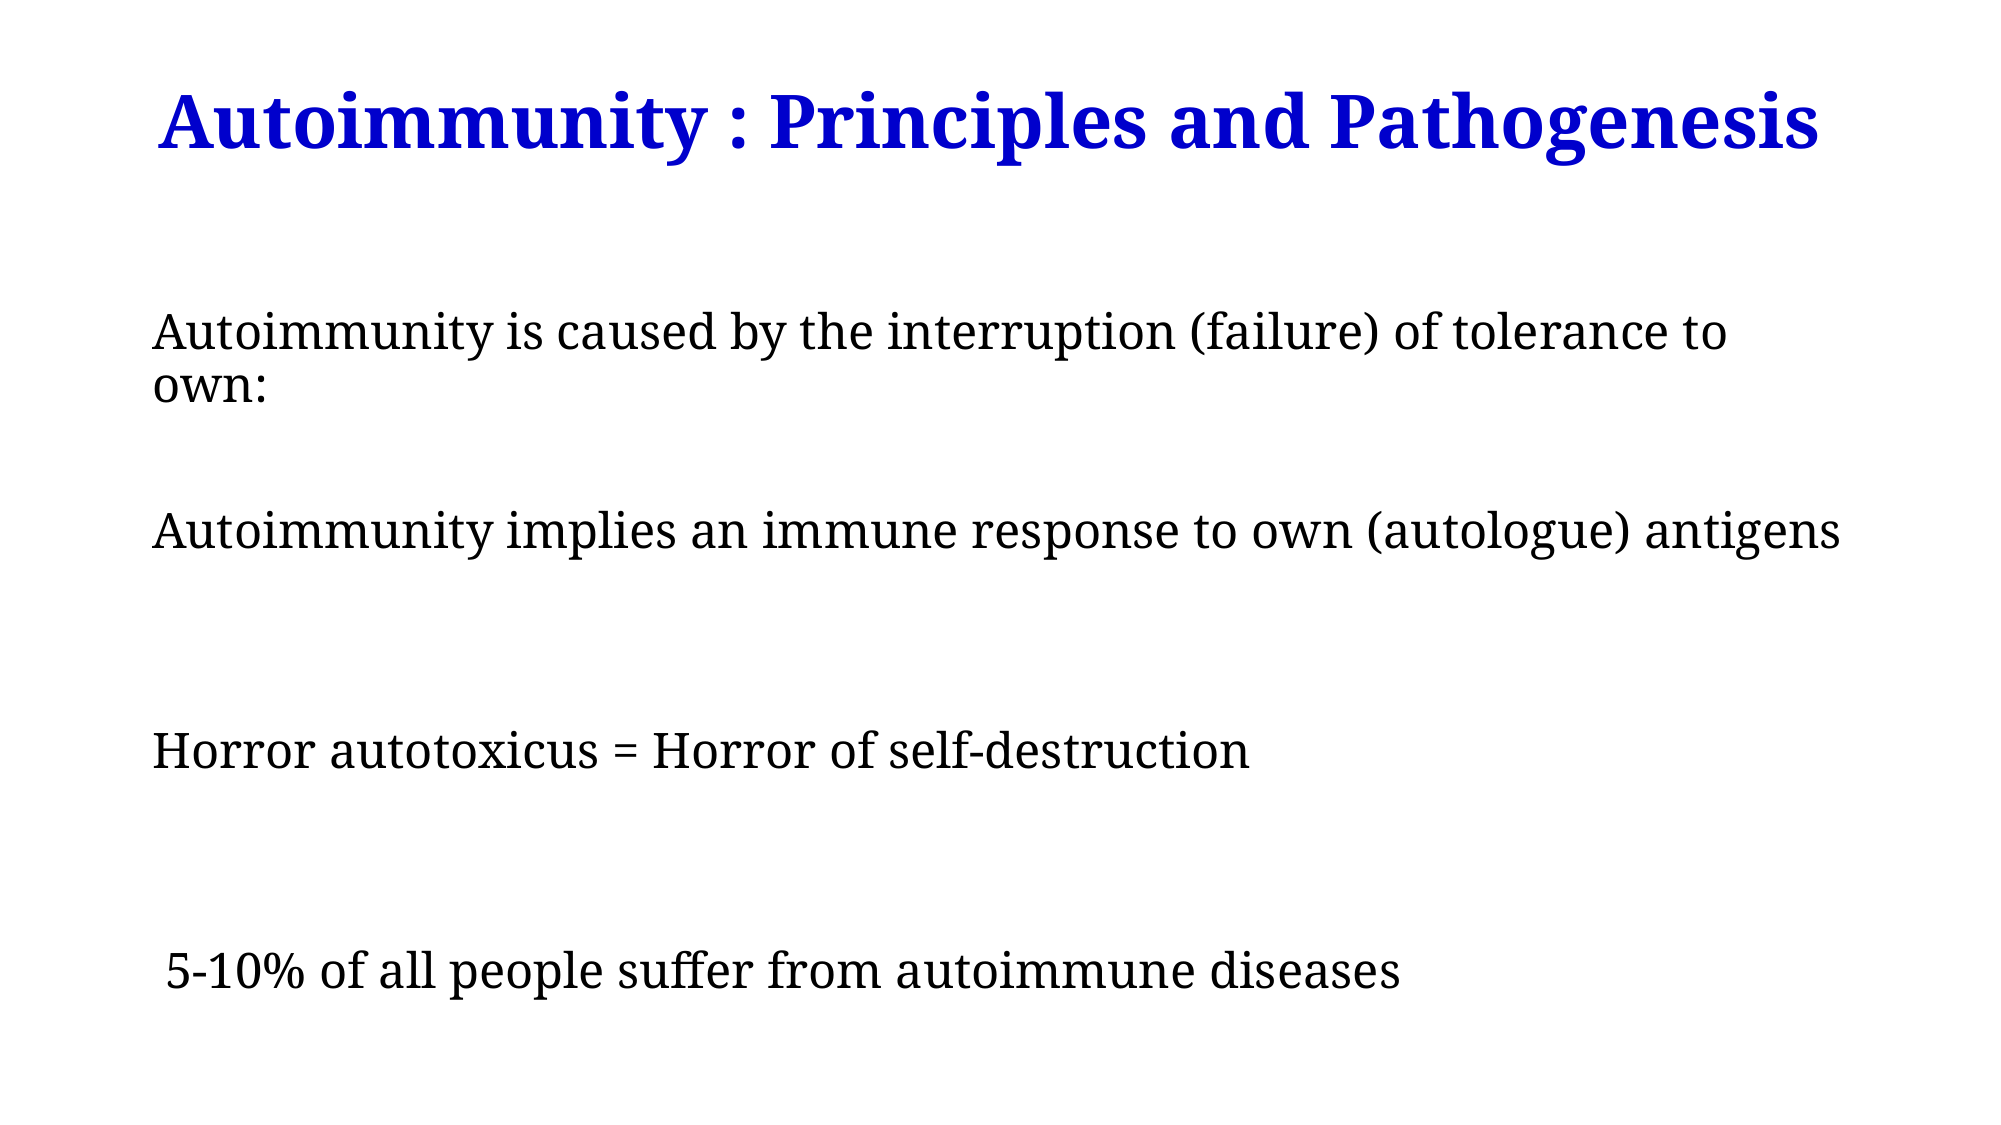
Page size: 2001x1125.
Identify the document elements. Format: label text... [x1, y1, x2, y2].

title Autoimmunity : Principles and Pathogenesis [137, 59, 1863, 278]
list Autoimmunity is caused by the interruption (failure) of tolerance to own: Autoimmunity implies an immune response to own (autologue) antigens Horror autotoxicus = Horror of self-destruction 5-10% of all people suffer from autoimmune diseases [137, 299, 1863, 1066]
